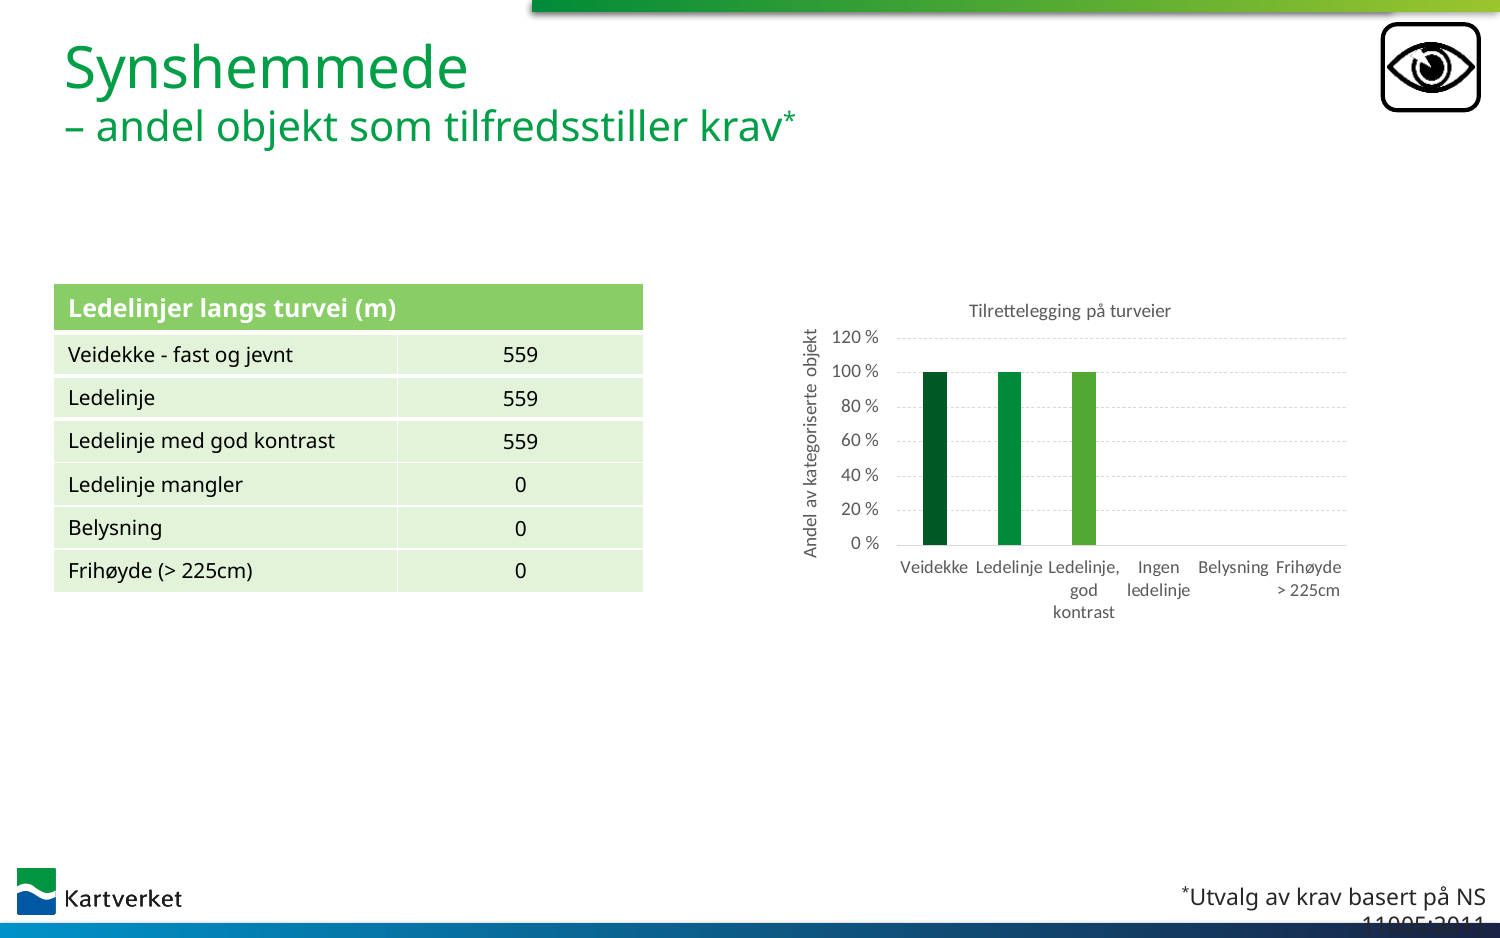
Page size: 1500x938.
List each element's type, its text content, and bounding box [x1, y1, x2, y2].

text_box *Utvalg av krav basert på NS 11005:2011 [1068, 873, 1500, 938]
table_cell Ledelinje med god kontrast [54, 421, 397, 462]
table_cell 0 [398, 507, 643, 548]
table_cell 559 [398, 335, 643, 374]
text_box Synshemmede – andel objekt som tilfredsstiller krav* [49, 24, 1431, 158]
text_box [1382, 24, 1480, 111]
table_header Ledelinjer langs turvei (m) [54, 284, 643, 330]
table_cell Ledelinje [54, 378, 397, 417]
table_cell Frihøyde (> 225cm) [54, 550, 397, 592]
picture [791, 291, 1349, 630]
table_cell 559 [398, 378, 643, 417]
table_cell 0 [398, 550, 643, 592]
table_cell Belysning [54, 507, 397, 548]
table_cell 0 [398, 463, 643, 505]
table_cell Veidekke - fast og jevnt [54, 335, 397, 374]
table_cell 559 [398, 421, 643, 462]
table_cell Ledelinje mangler [54, 463, 397, 505]
